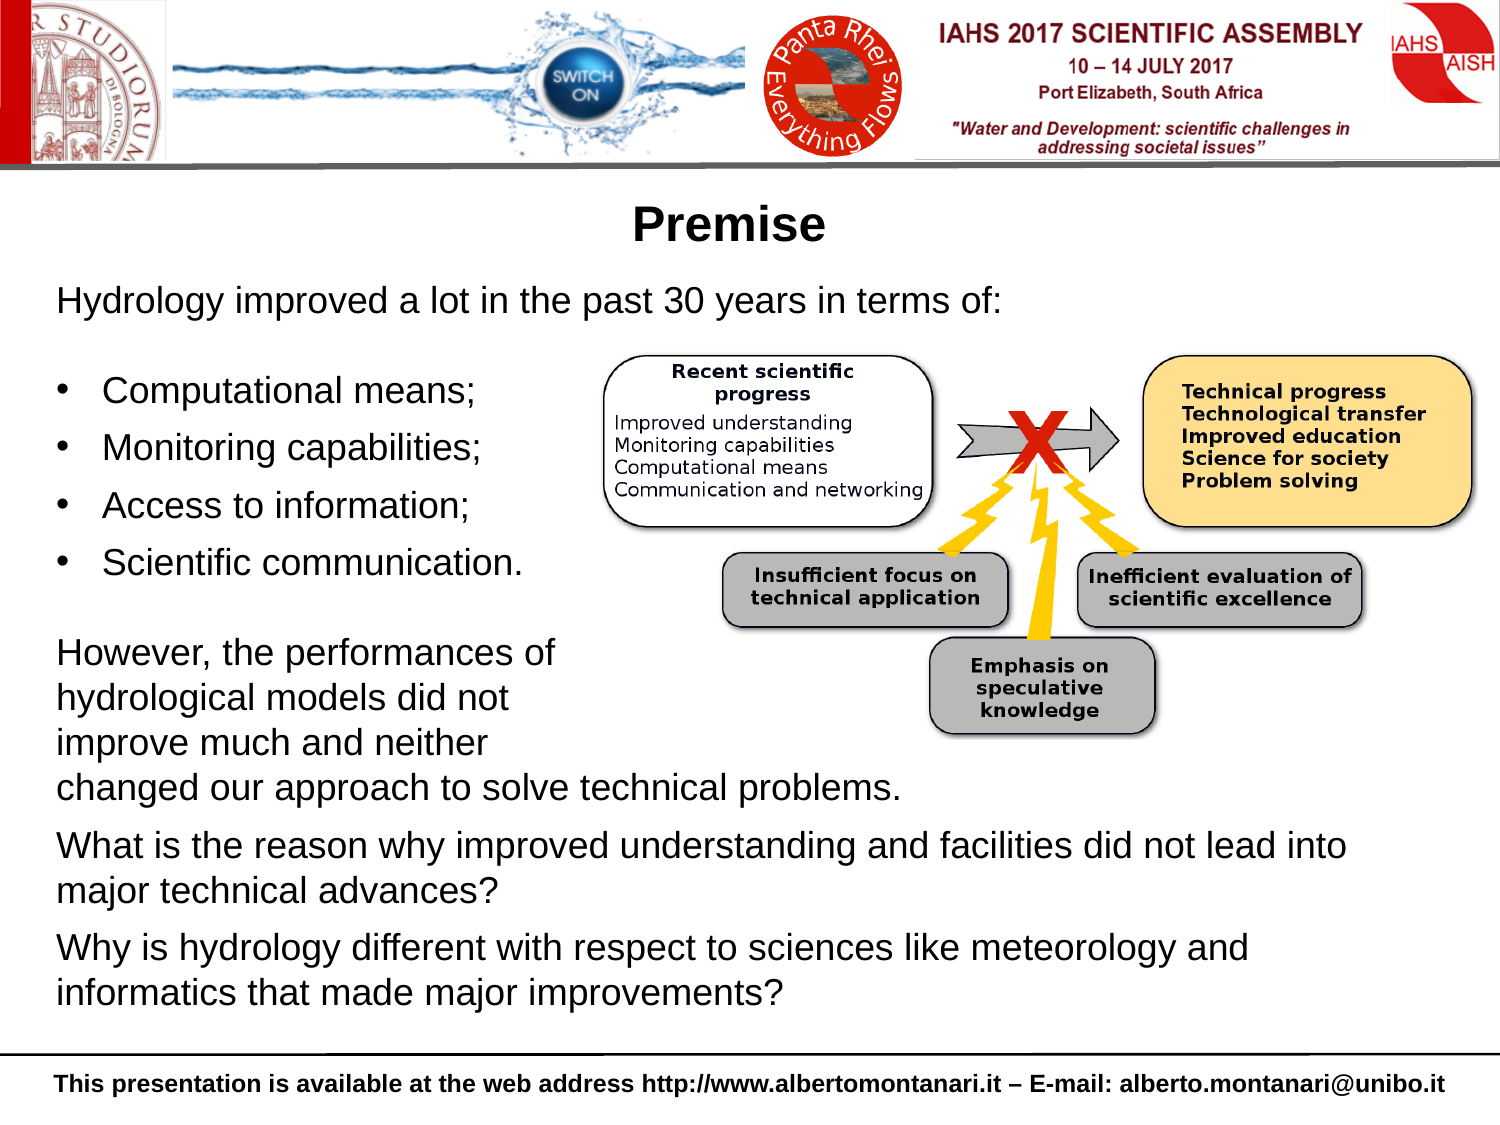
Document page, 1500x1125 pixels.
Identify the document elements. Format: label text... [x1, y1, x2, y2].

picture [31, 0, 167, 161]
picture [596, 349, 1478, 740]
text_box Hydrology improved a lot in the past 30 years in terms of: Computational means; Monitoring capabilities; Access to information; Scientific communication. However, the performances of hydrological models did not improve much and neither changed our approach to solve technical problems. What is the reason why improved understanding and facilities did not lead into major technical advances? Why is hydrology different with respect to sciences like meteorology and informatics that made major improvements? [41, 268, 1406, 1021]
picture [172, 2, 745, 161]
picture [750, 0, 1500, 184]
text_box Premise [478, 184, 981, 260]
